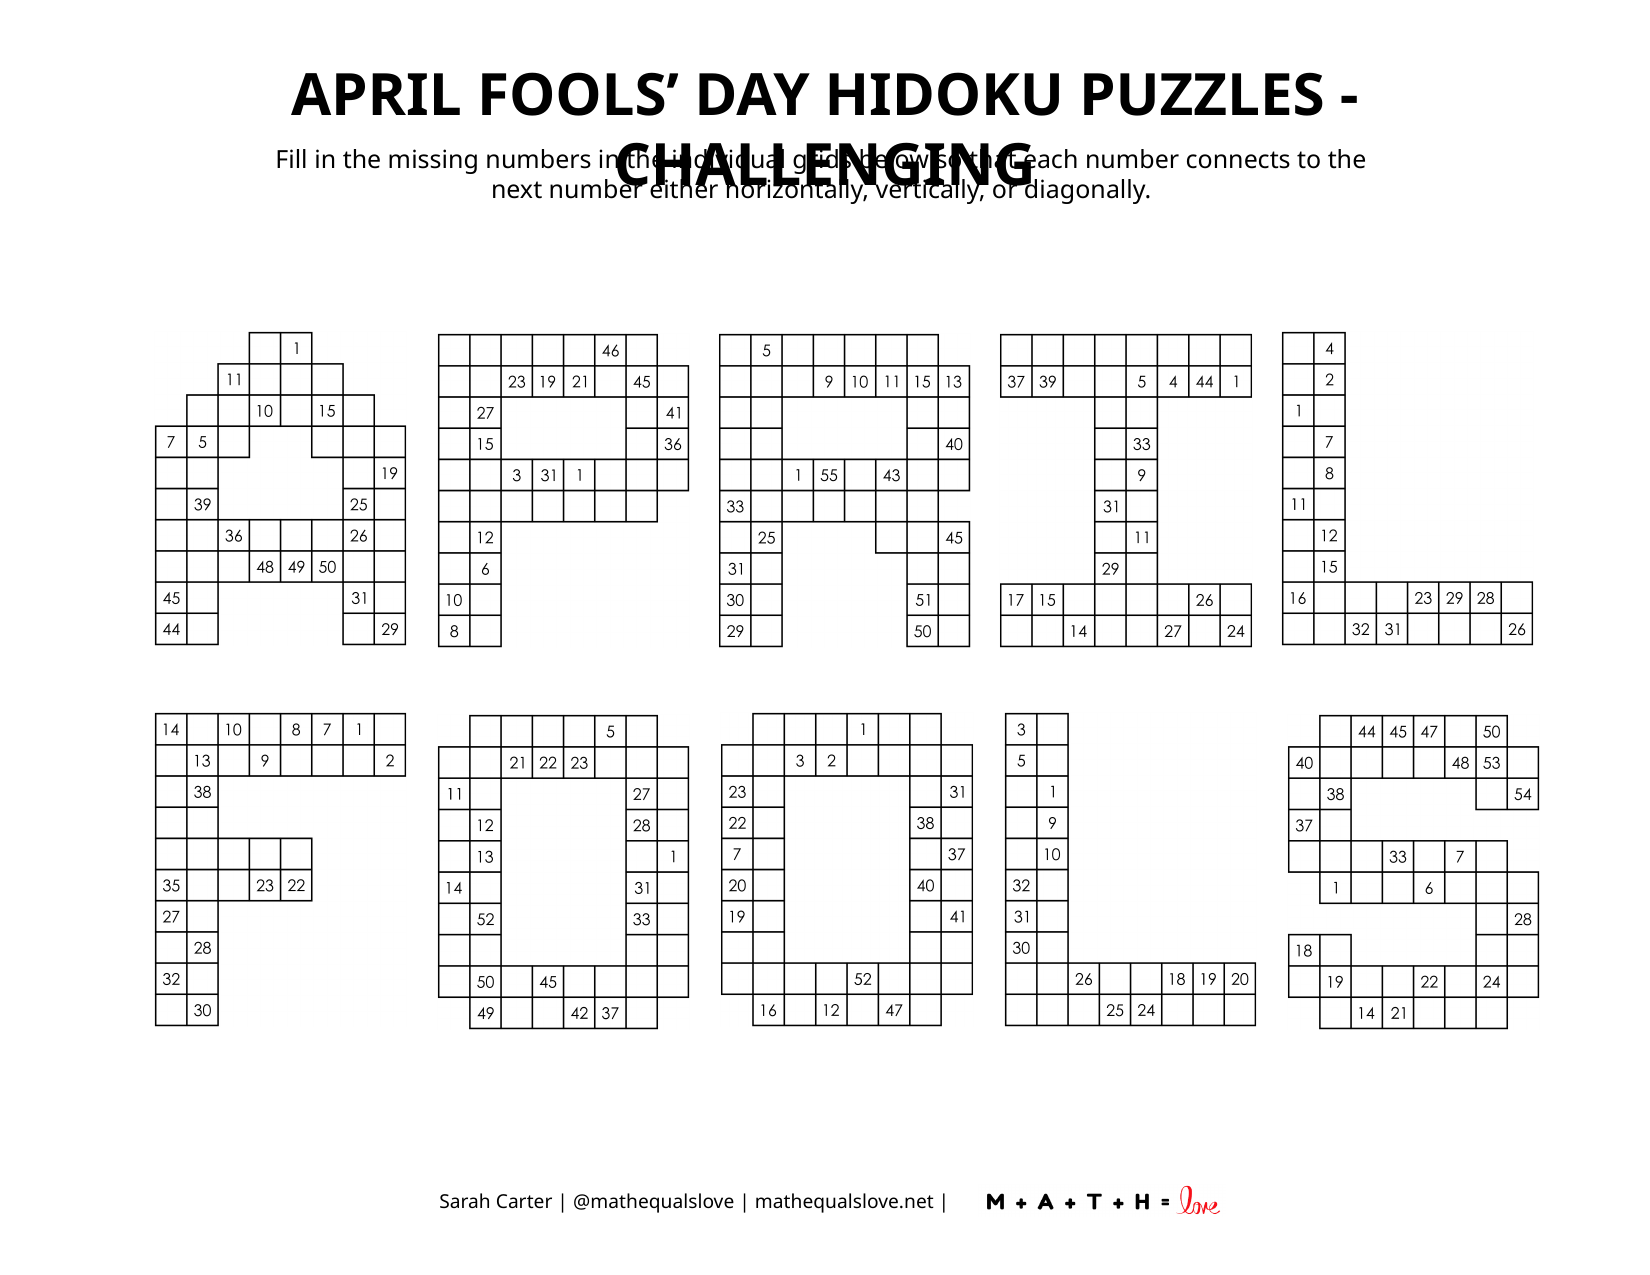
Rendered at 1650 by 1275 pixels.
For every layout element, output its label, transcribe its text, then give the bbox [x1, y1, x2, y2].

picture [436, 714, 691, 1030]
picture [153, 711, 407, 1028]
text_box Sarah Carter | @mathequalslove | mathequalslove.net | [424, 1182, 1259, 1220]
picture [1003, 711, 1257, 1028]
text_box Fill in the missing numbers in the individual grids below so that each number connects to the next number either horizontally, vertically, or diagonally. [0, 135, 1650, 211]
picture [718, 332, 972, 649]
text_box APRIL FOOLS’ DAY HIDOKU PUZZLES - CHALLENGING [76, 50, 1574, 135]
picture [978, 1183, 1226, 1218]
picture [1286, 714, 1541, 1030]
picture [153, 330, 407, 647]
picture [720, 711, 974, 1028]
picture [1280, 330, 1534, 647]
picture [436, 332, 691, 649]
picture [999, 332, 1253, 649]
